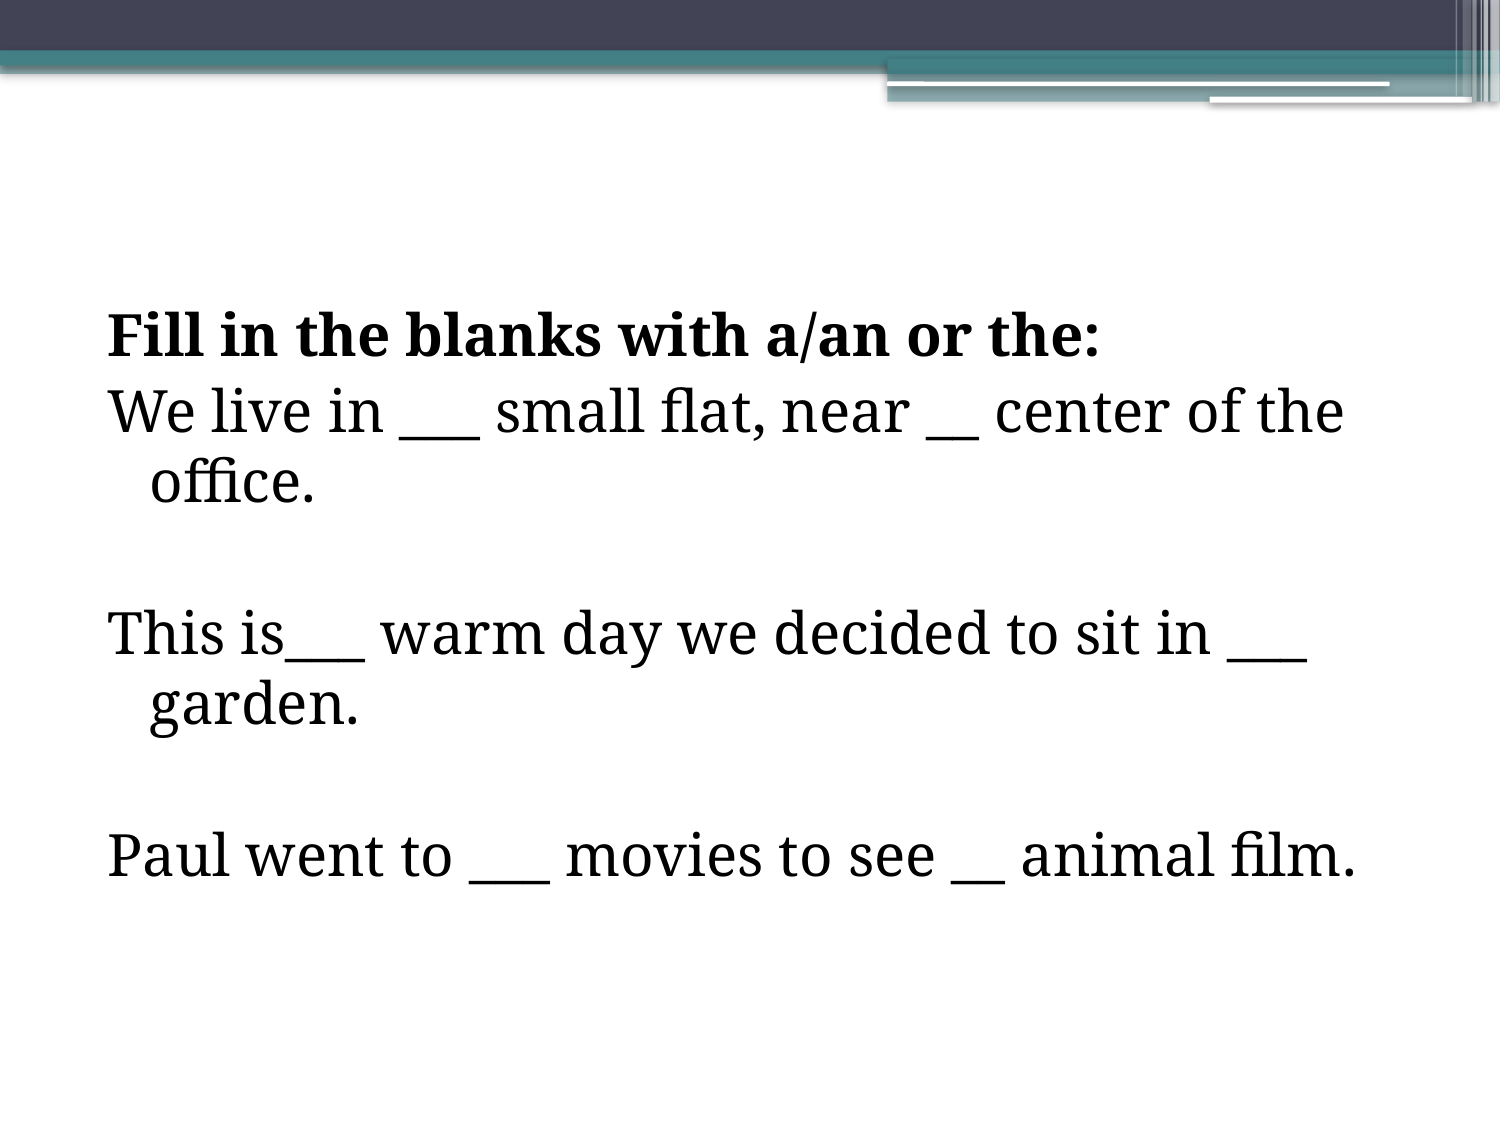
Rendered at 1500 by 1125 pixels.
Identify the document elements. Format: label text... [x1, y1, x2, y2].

list Fill in the blanks with a/an or the: We live in ___ small flat, near __ center of the office. This is___ warm day we decided to sit in ___ garden. Paul went to ___ movies to see __ animal film. [75, 290, 1425, 1079]
